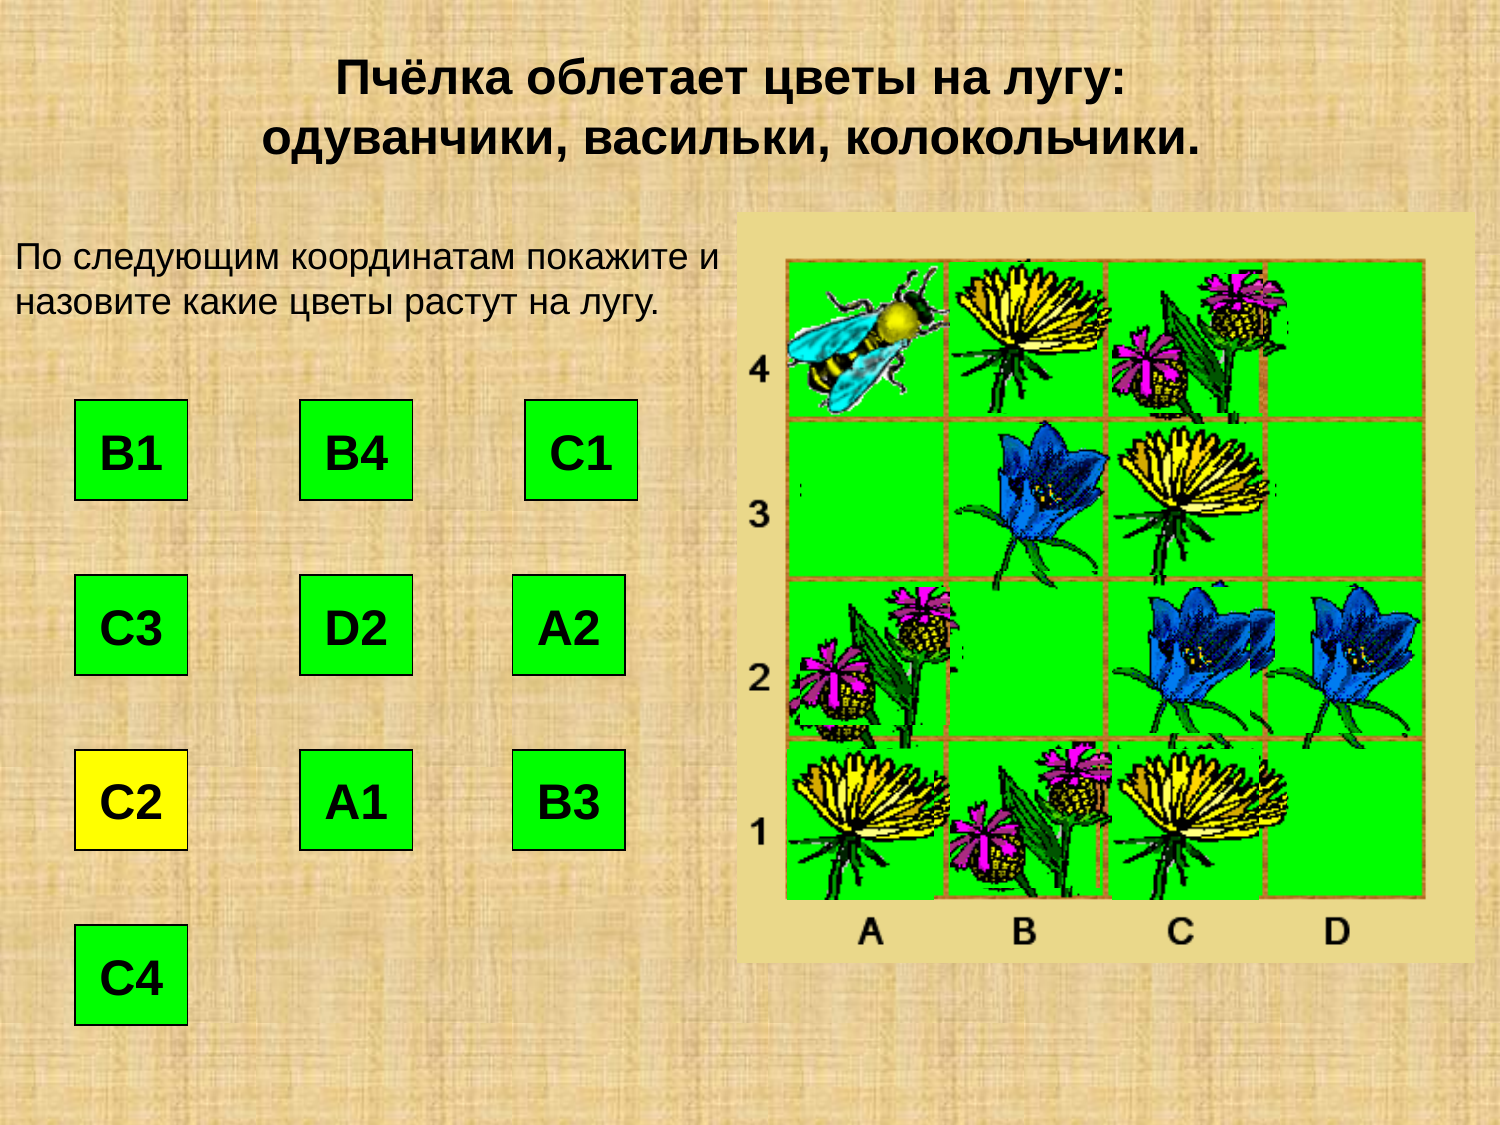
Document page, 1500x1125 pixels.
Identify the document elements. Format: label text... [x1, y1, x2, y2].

text_box Пчёлка облетает цветы на лугу: одуванчики, васильки, колокольчики. [37, 37, 1425, 173]
text_box C2 [75, 750, 188, 850]
text_box По следующим координатам покажите и назовите какие цветы растут на лугу. [0, 224, 732, 330]
text_box C1 [525, 399, 638, 500]
text_box A2 [512, 575, 625, 675]
text_box В3 [512, 750, 625, 850]
text_box D2 [300, 575, 413, 675]
text_box C4 [75, 924, 188, 1025]
picture [0, 0, 1500, 1125]
text_box C3 [75, 575, 188, 675]
text_box В1 [75, 399, 188, 500]
text_box A1 [300, 750, 413, 850]
text_box В4 [300, 399, 413, 500]
